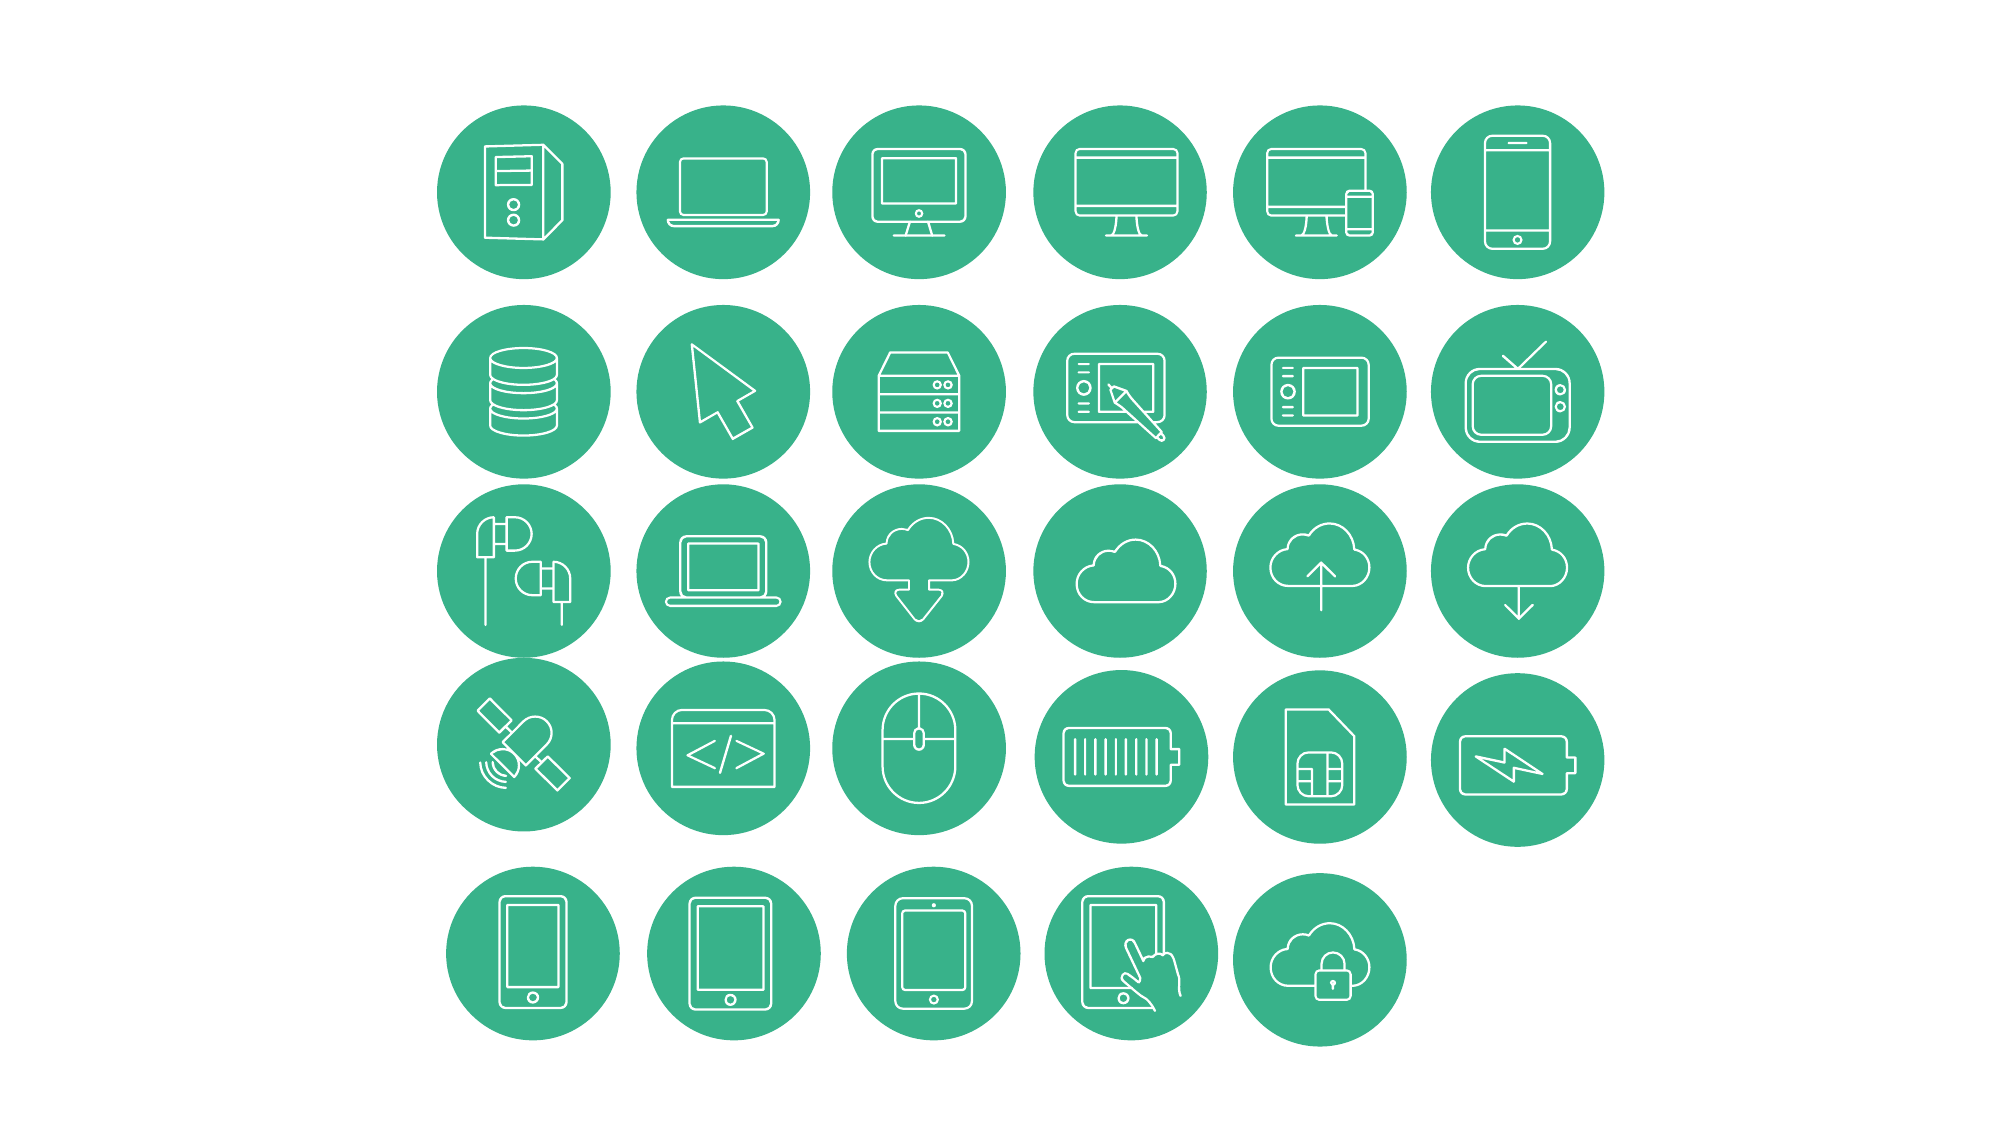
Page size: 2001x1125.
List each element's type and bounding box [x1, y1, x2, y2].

text_box [1430, 304, 1605, 479]
text_box [926, 220, 934, 237]
text_box [1120, 938, 1182, 1012]
text_box [881, 692, 957, 805]
text_box [1296, 751, 1344, 798]
text_box [868, 516, 970, 623]
text_box [491, 760, 508, 778]
text_box [686, 739, 716, 770]
text_box [932, 416, 942, 427]
text_box [437, 105, 611, 280]
text_box [1430, 105, 1605, 280]
text_box [1269, 522, 1371, 612]
text_box [846, 866, 1021, 1041]
text_box [1302, 366, 1359, 417]
text_box [1430, 673, 1605, 847]
text_box [489, 346, 559, 437]
text_box [1089, 903, 1158, 990]
text_box [1124, 738, 1128, 776]
text_box [1033, 484, 1207, 658]
text_box [636, 661, 811, 836]
text_box [1044, 866, 1219, 1041]
text_box [1081, 895, 1166, 1010]
text_box [1270, 356, 1370, 427]
text_box [928, 994, 939, 1005]
text_box [1266, 147, 1374, 237]
text_box [696, 905, 765, 991]
text_box [914, 209, 924, 218]
text_box [1507, 141, 1528, 145]
text_box [832, 484, 1006, 658]
text_box [1076, 379, 1092, 396]
text_box [1233, 105, 1407, 280]
text_box [476, 697, 571, 792]
text_box [901, 909, 967, 992]
text_box [1066, 352, 1166, 442]
text_box [1554, 400, 1567, 413]
text_box [636, 484, 811, 658]
text_box [1464, 340, 1571, 443]
text_box [436, 484, 611, 659]
text_box [1233, 670, 1407, 844]
text_box [498, 895, 568, 1010]
text_box [1281, 405, 1294, 409]
text_box [687, 542, 760, 592]
text_box [636, 105, 811, 280]
text_box [904, 220, 912, 237]
text_box [718, 734, 733, 774]
text_box [1075, 538, 1177, 604]
text_box [483, 143, 564, 241]
text_box [932, 398, 942, 409]
text_box [943, 398, 953, 409]
text_box [1284, 708, 1356, 806]
text_box [526, 991, 540, 1004]
text_box [1471, 374, 1553, 436]
text_box [1033, 304, 1207, 479]
text_box [1466, 522, 1569, 620]
text_box [832, 661, 1006, 836]
text_box [437, 667, 611, 832]
text_box [1430, 484, 1605, 658]
text_box [446, 866, 620, 1041]
text_box [1329, 979, 1337, 991]
text_box [1233, 304, 1407, 479]
text_box [832, 304, 1006, 479]
text_box [735, 739, 765, 770]
text_box [1062, 726, 1181, 788]
text_box [943, 416, 953, 427]
text_box [1073, 738, 1077, 776]
text_box [670, 708, 776, 789]
text_box [666, 218, 780, 228]
text_box [1483, 134, 1552, 250]
text_box [724, 993, 737, 1006]
text_box [678, 157, 768, 217]
text_box [1034, 670, 1209, 844]
text_box [1281, 374, 1294, 378]
text_box [485, 761, 507, 784]
text_box [690, 343, 757, 441]
text_box [688, 896, 773, 1011]
text_box [479, 761, 507, 790]
text_box [894, 897, 974, 1010]
text_box [636, 304, 811, 479]
text_box [832, 105, 1006, 280]
text_box [1512, 234, 1523, 246]
text_box [1554, 384, 1567, 396]
text_box [506, 903, 560, 989]
text_box [1117, 992, 1130, 1005]
text_box [1233, 484, 1407, 658]
text_box [943, 380, 953, 390]
text_box [1269, 922, 1371, 1001]
text_box [1074, 147, 1179, 237]
text_box [1233, 873, 1407, 1047]
text_box [1458, 735, 1577, 796]
text_box [437, 304, 611, 479]
text_box [1280, 383, 1296, 400]
text_box [877, 351, 961, 433]
text_box [1033, 105, 1207, 280]
text_box [871, 147, 967, 223]
text_box [664, 535, 782, 608]
text_box [1474, 747, 1544, 783]
text_box [647, 866, 821, 1041]
text_box [880, 157, 958, 205]
text_box [932, 380, 942, 390]
